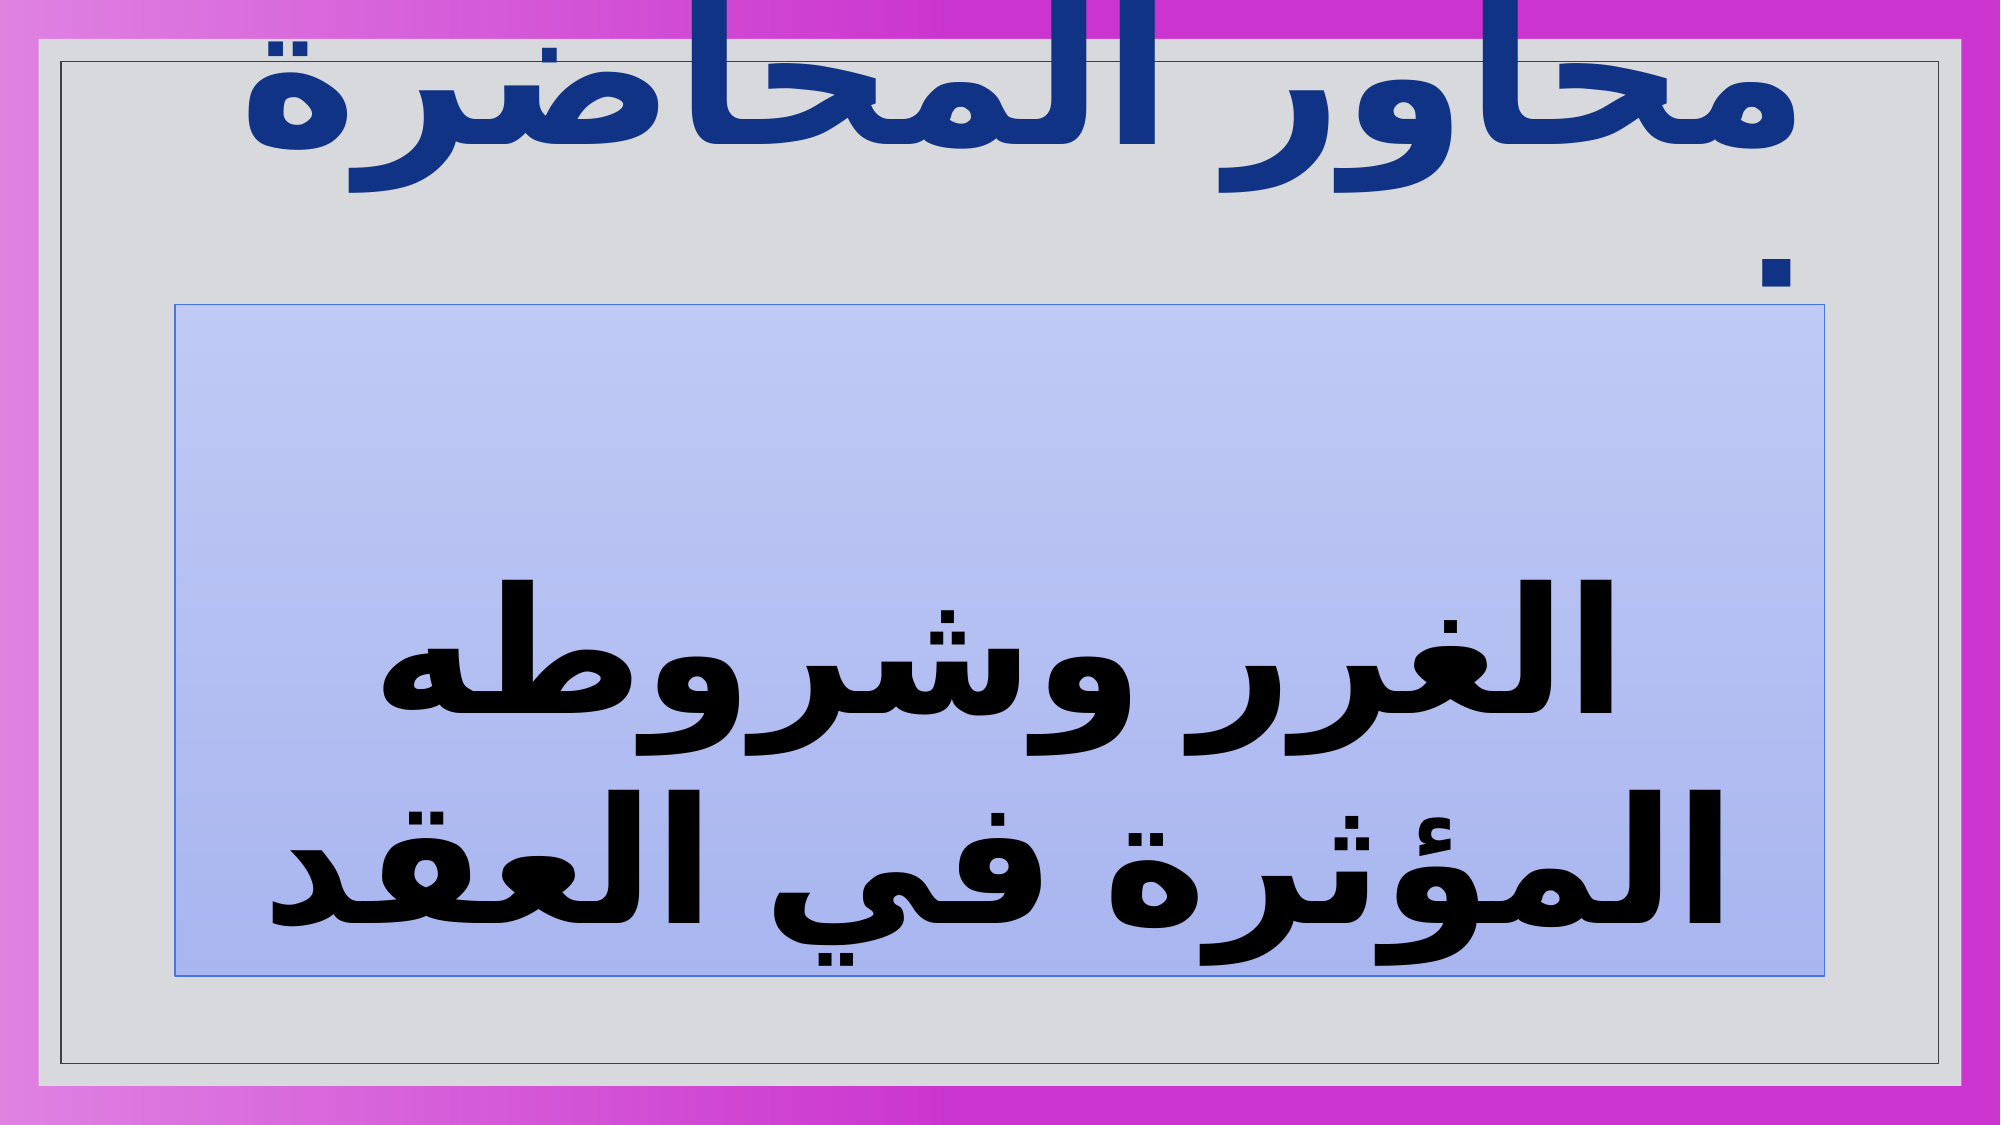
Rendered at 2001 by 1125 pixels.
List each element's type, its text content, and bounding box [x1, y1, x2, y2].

title محاور المحاضرة : [174, 92, 1825, 283]
list الغرر وشروطه المؤثرة في العقد [174, 304, 1825, 977]
